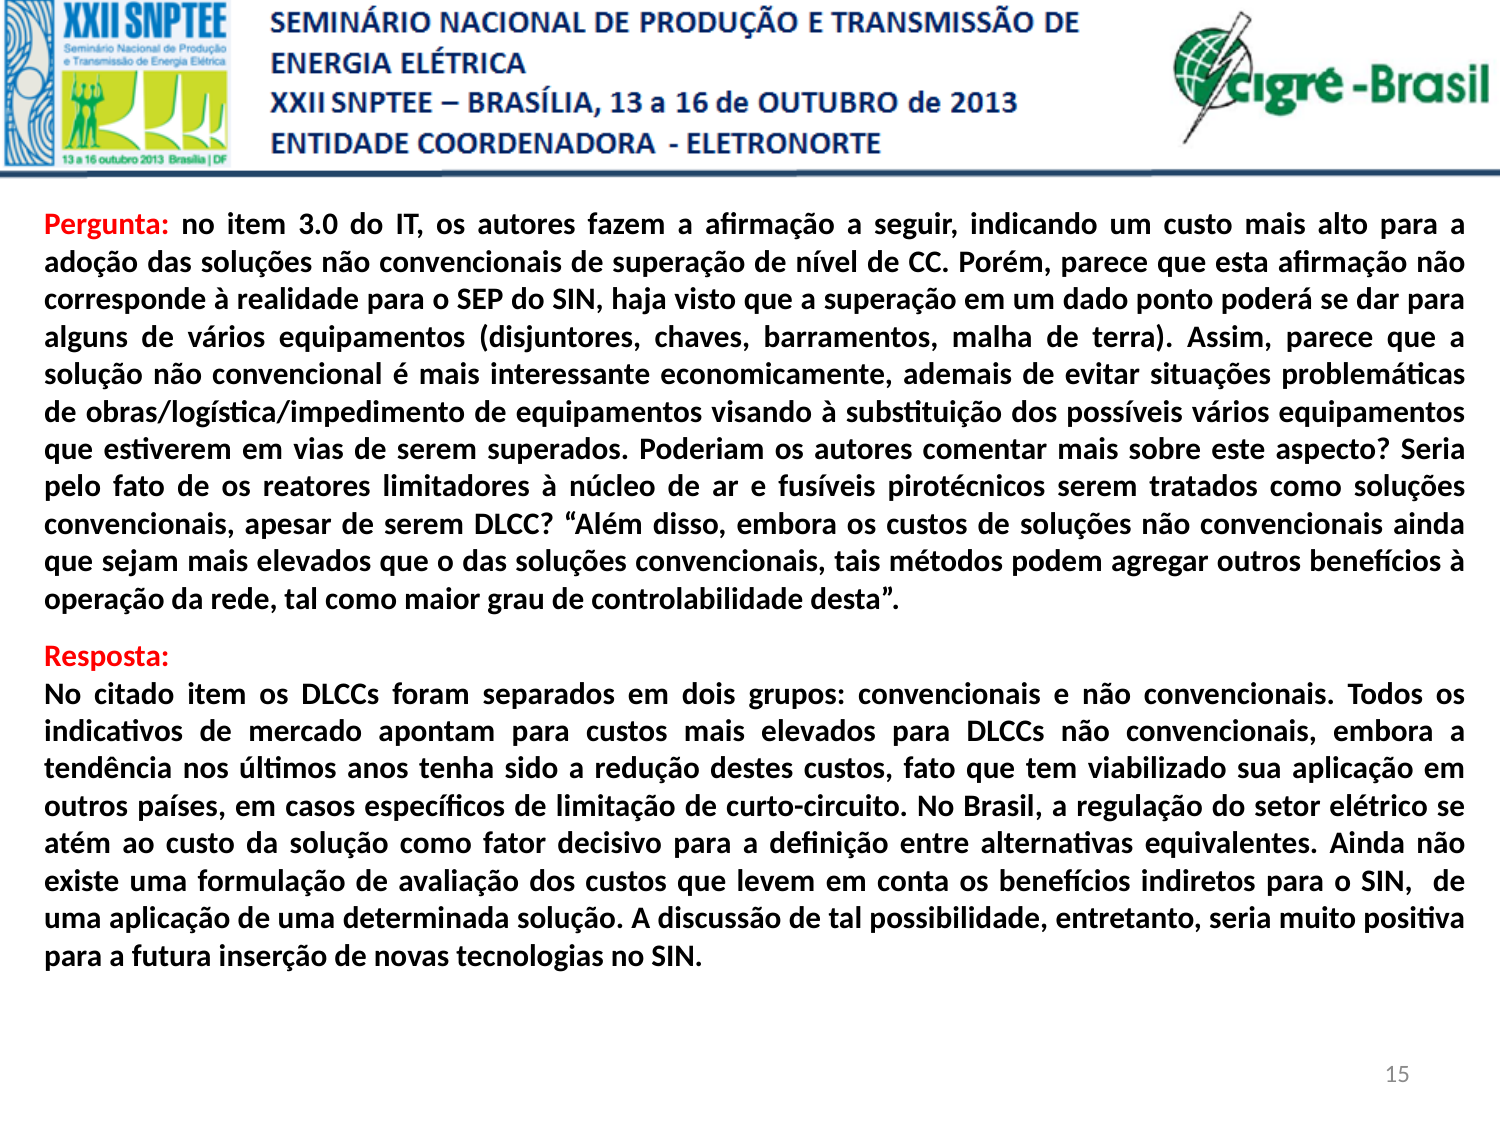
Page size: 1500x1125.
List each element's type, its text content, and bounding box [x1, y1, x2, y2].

picture [0, 0, 1500, 182]
text_box Pergunta: no item 3.0 do IT, os autores fazem a afirmação a seguir, indicando um custo mais alto para a adoção das soluções não convencionais de superação de nível de CC. Porém, parece que esta afirmação não corresponde à realidade para o SEP do SIN, haja visto que a superação em um dado ponto poderá se dar para alguns de vários equipamentos (disjuntores, chaves, barramentos, malha de terra). Assim, parece que a solução não convencional é mais interessante economicamente, ademais de evitar situações problemáticas de obras/logística/impedimento de equipamentos visando à substituição dos possíveis vários equipamentos que estiverem em vias de serem superados. Poderiam os autores comentar mais sobre este aspecto? Seria pelo fato de os reatores limitadores à núcleo de ar e fusíveis pirotécnicos serem tratados como soluções convencionais, apesar de serem DLCC? “Além disso, embora os custos de soluções não convencionais ainda que sejam mais elevados que o das soluções convencionais, tais métodos podem agregar outros benefícios à operação da rede, tal como maior grau de controlabilidade desta”. Resposta: No citado item os DLCCs foram separados em dois grupos: convencionais e não convencionais. Todos os indicativos de mercado apontam para custos mais elevados para DLCCs não convencionais, embora a tendência nos últimos anos tenha sido a redução destes custos, fato que tem viabilizado sua aplicação em outros países, em casos específicos de limitação de curto-circuito. No Brasil, a regulação do setor elétrico se atém ao custo da solução como fator decisivo para a definição entre alternativas equivalentes. Ainda não existe uma formulação de avaliação dos custos que levem em conta os benefícios indiretos para o SIN, de uma aplicação de uma determinada solução. A discussão de tal possibilidade, entretanto, seria muito positiva para a futura inserção de novas tecnologias no SIN. [29, 196, 1483, 980]
slide_number 15 [1074, 1042, 1425, 1103]
